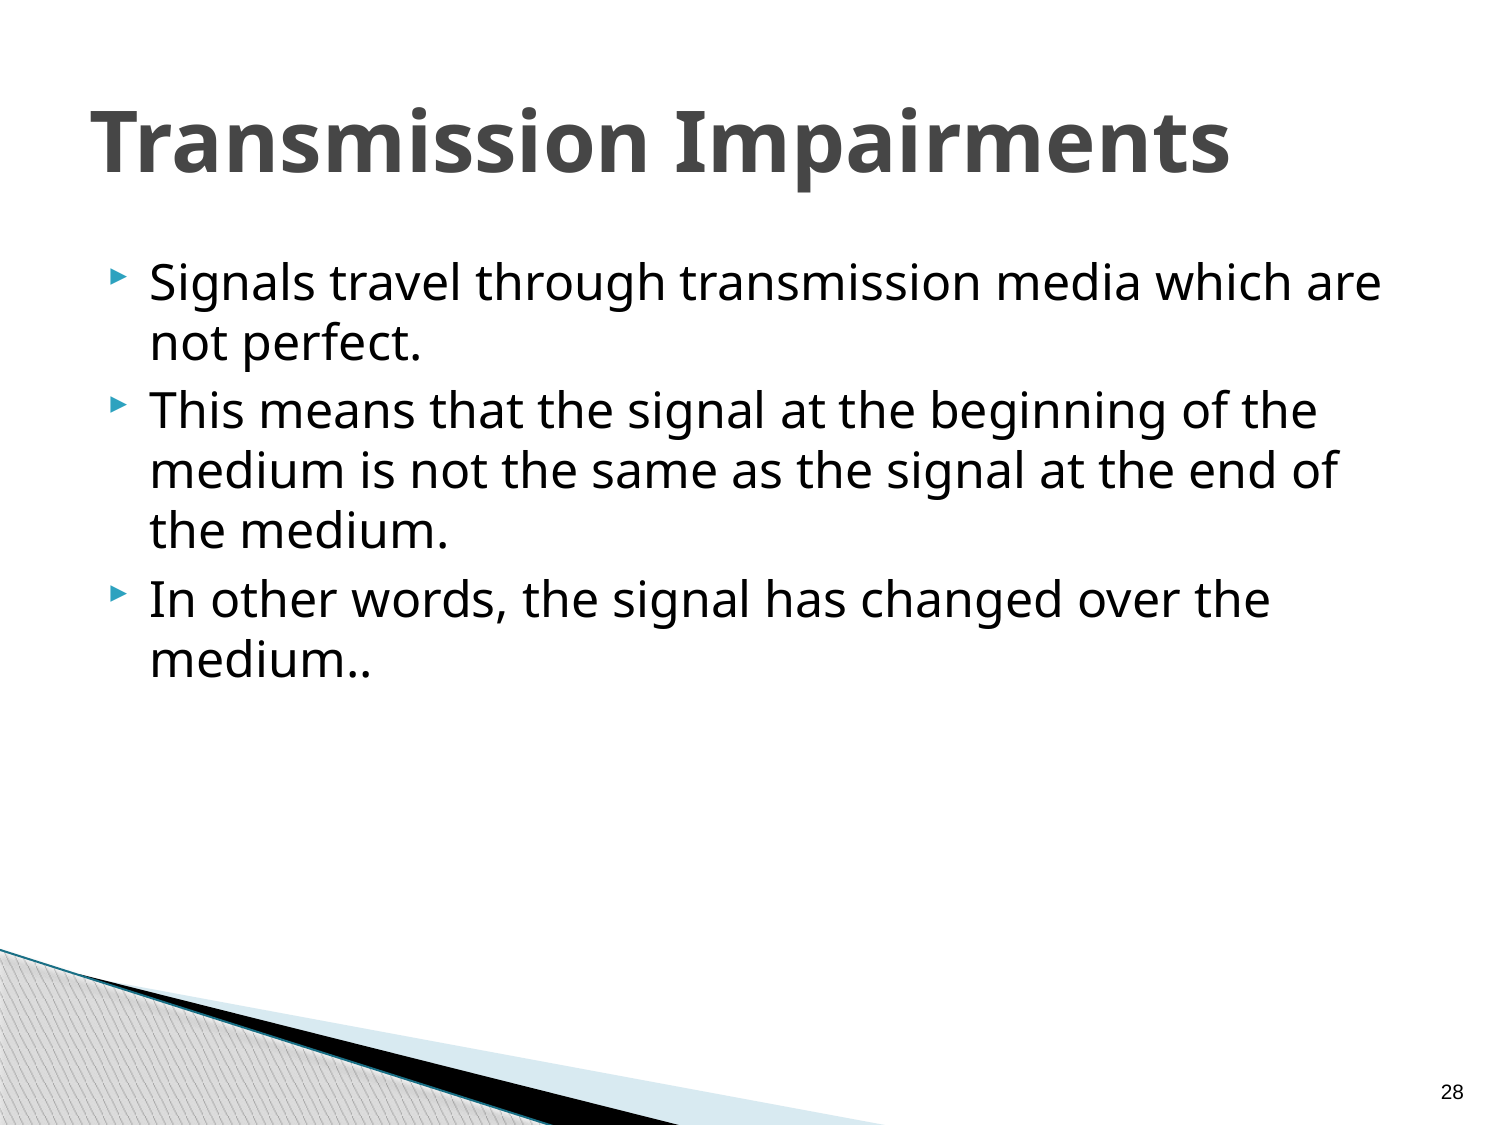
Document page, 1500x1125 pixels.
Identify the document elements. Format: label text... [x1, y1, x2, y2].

list Signals travel through transmission media which are not perfect. This means that the signal at the beginning of the medium is not the same as the signal at the end of the medium. In other words, the signal has changed over the medium.. [75, 243, 1425, 986]
slide_number 28 [1418, 1051, 1479, 1112]
title Transmission Impairments [75, 45, 1425, 233]
